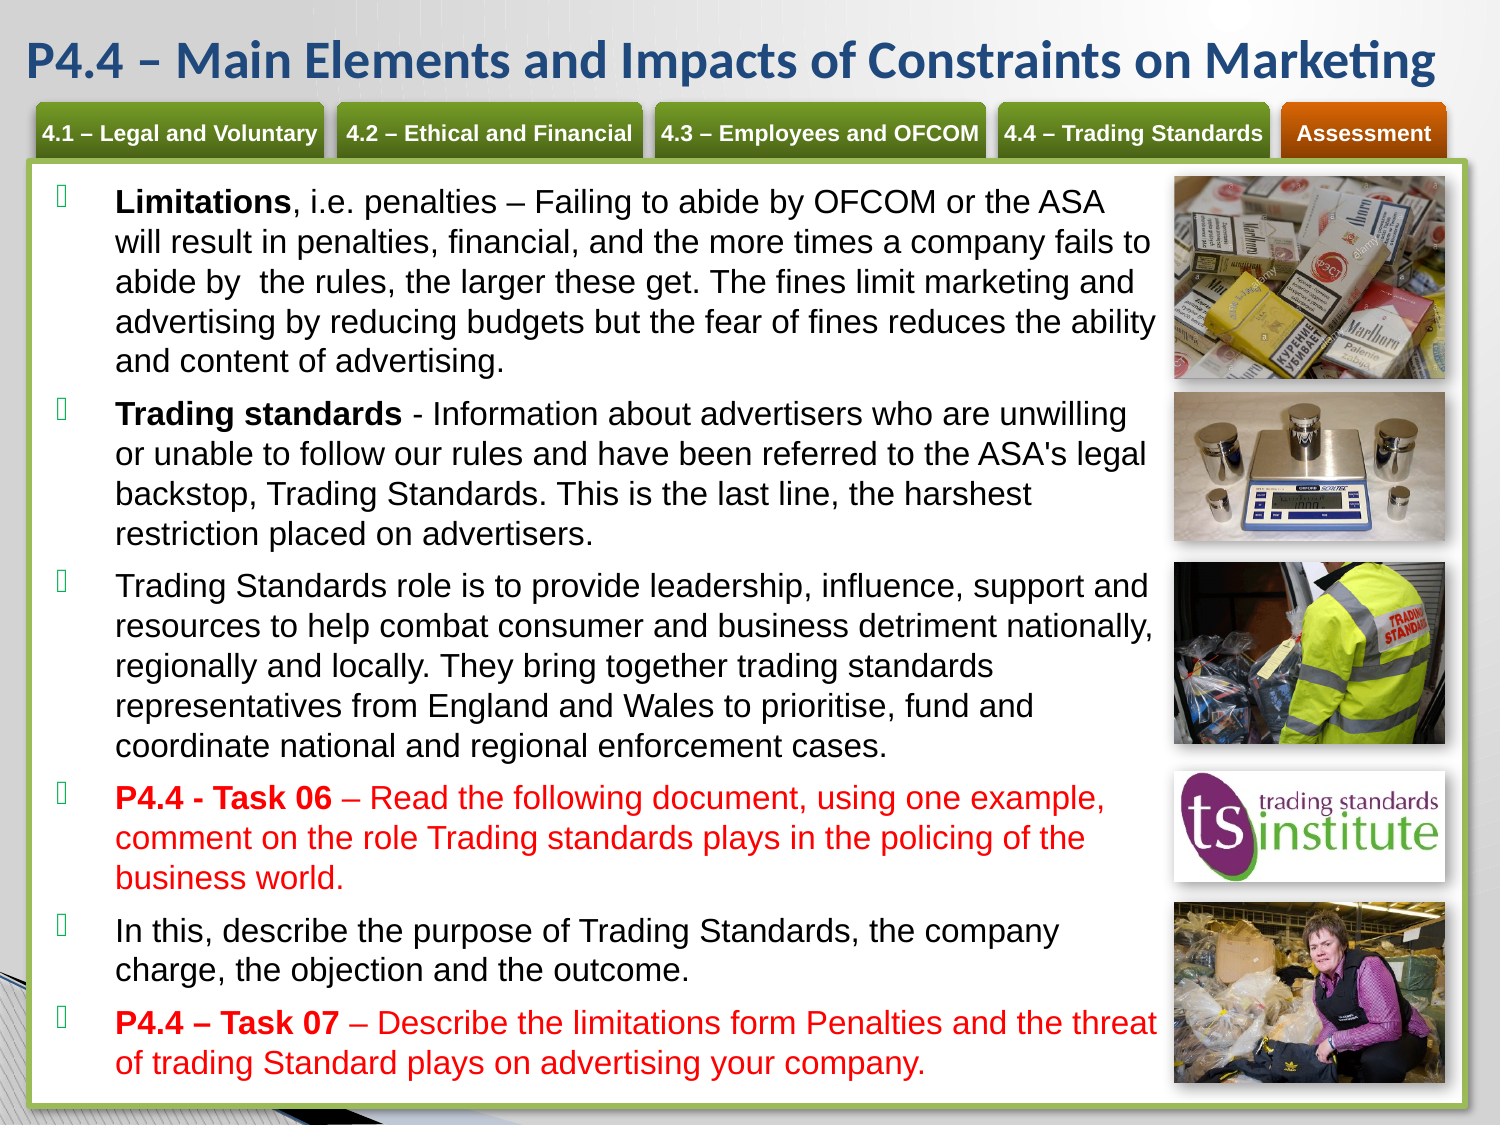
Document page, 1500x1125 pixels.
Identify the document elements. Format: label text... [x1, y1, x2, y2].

title P4.4 – Main Elements and Impacts of Constraints on Marketing [11, 11, 1465, 102]
picture [1174, 902, 1445, 1083]
picture [281, 1114, 303, 1125]
picture [1174, 392, 1445, 542]
picture [1174, 562, 1445, 744]
picture [1174, 176, 1446, 379]
picture [1174, 770, 1445, 882]
text_box Limitations, i.e. penalties – Failing to abide by OFCOM or the ASA will result in penalties, financial, and the more times a company fails to abide by the rules, the larger these get. The fines limit marketing and advertising by reducing budgets but the fear of fines reduces the ability and content of advertising. Trading standards - Information about advertisers who are unwilling or unable to follow our rules and have been referred to the ASA's legal backstop, Trading Standards. This is the last line, the harshest restriction placed on advertisers. Trading Standards role is to provide leadership, influence, support and resources to help combat consumer and business detriment nationally, regionally and locally. They bring together trading standards representatives from England and Wales to prioritise, fund and coordinate national and regional enforcement cases. P4.4 - Task 06 – Read the following document, using one example, comment on the role Trading standards plays in the policing of the business world. In this, describe the purpose of Trading Standards, the company charge, the objection and the outcome. P4.4 – Task 07 – Describe the limitations form Penalties and the threat of trading Standard plays on advertising your company. [41, 172, 1175, 1089]
